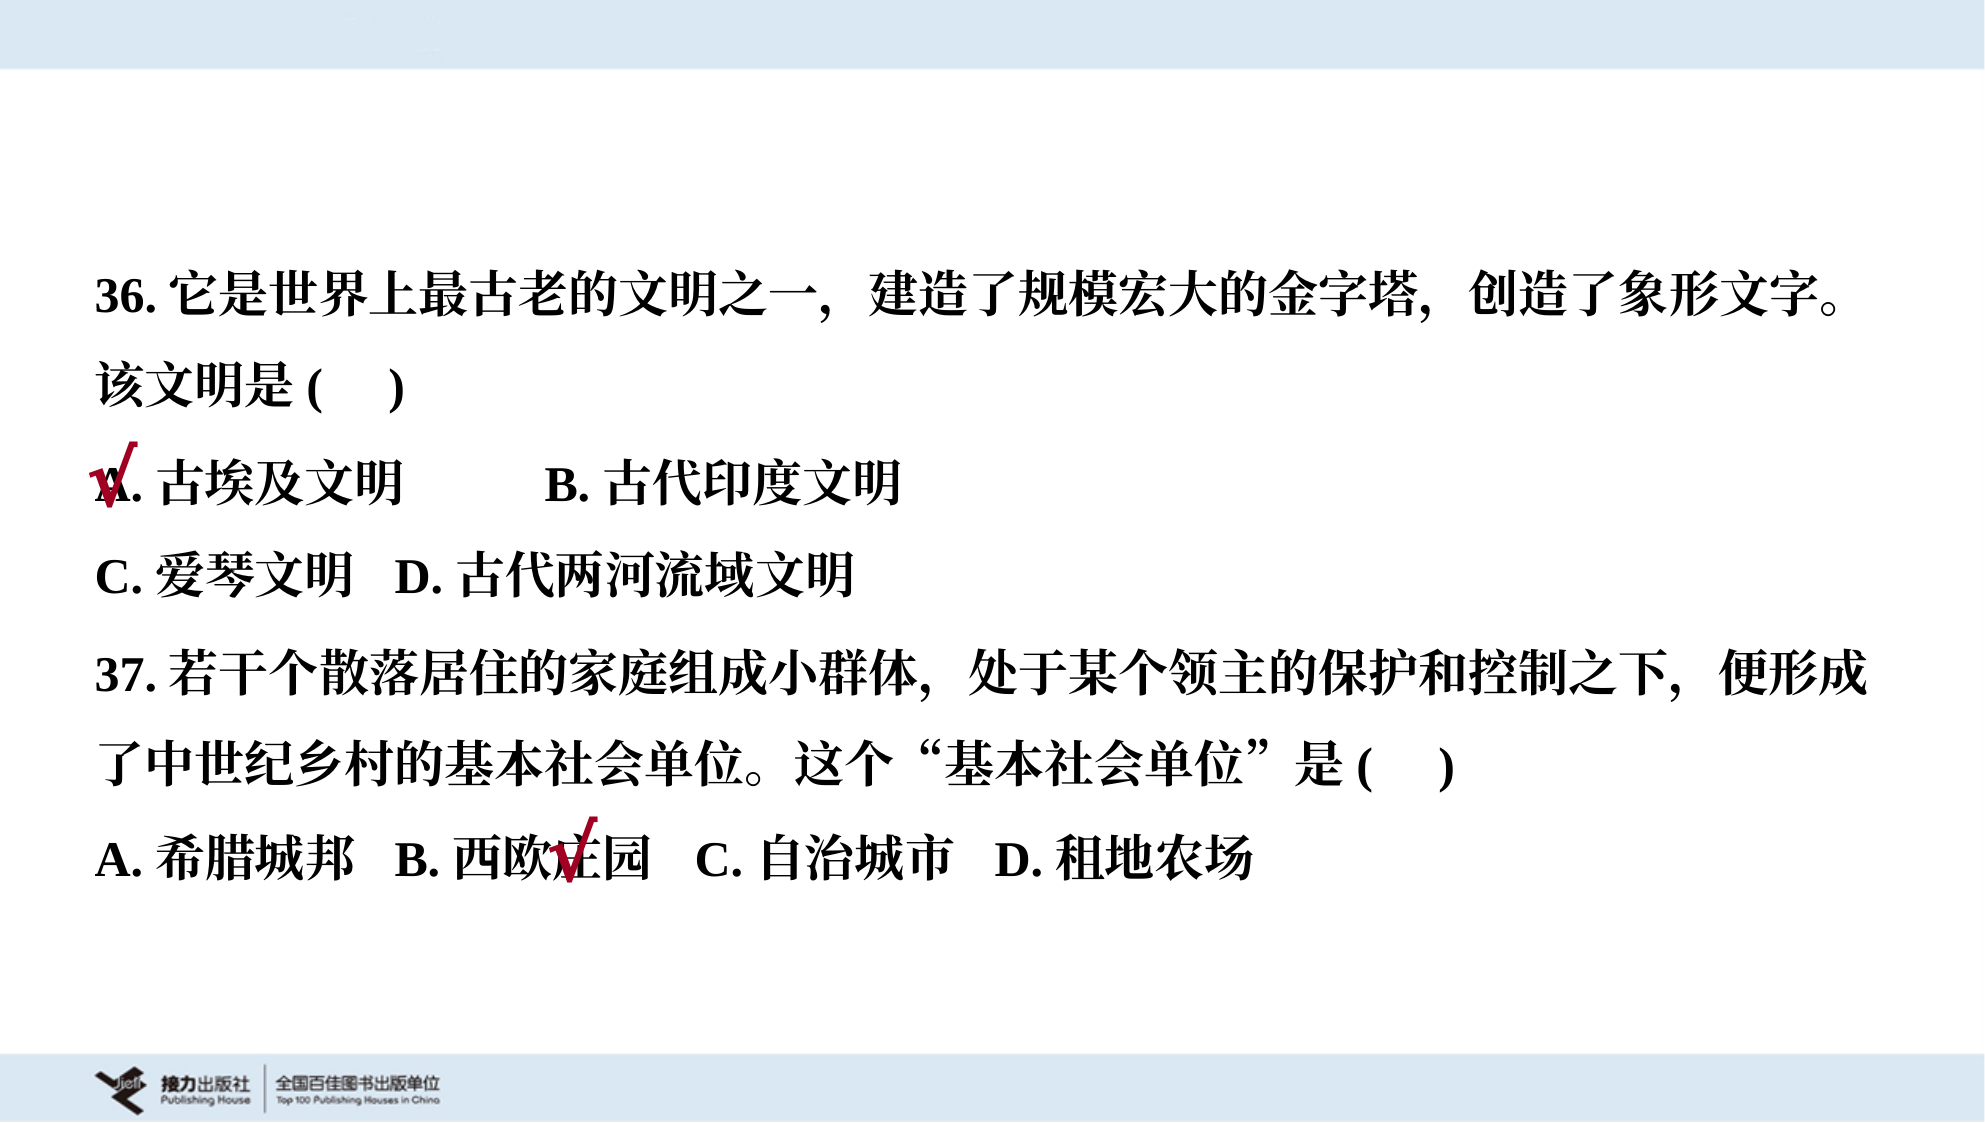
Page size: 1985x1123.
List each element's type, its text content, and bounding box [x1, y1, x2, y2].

text_box √ [86, 429, 139, 523]
picture [0, 0, 1985, 1122]
text_box √ [546, 804, 598, 898]
text_box 36.它是世界上最古老的文明之一，建造了规模宏大的金字塔，创造了象形文字。 该文明是( ) [94, 230, 1892, 414]
text_box 37.若干个散落居住的家庭组成小群体，处于某个领主的保护和控制之下，便形成 了中世纪乡村的基本社会单位。这个“基本社会单位”是( ) [94, 609, 1892, 793]
text_box A.希腊城邦 B.西欧庄园 C.自治城市 D.租地农场 [94, 799, 1892, 887]
text_box A.古埃及文明 B.古代印度文明 C.爱琴文明 D.古代两河流域文明 [94, 420, 1892, 604]
